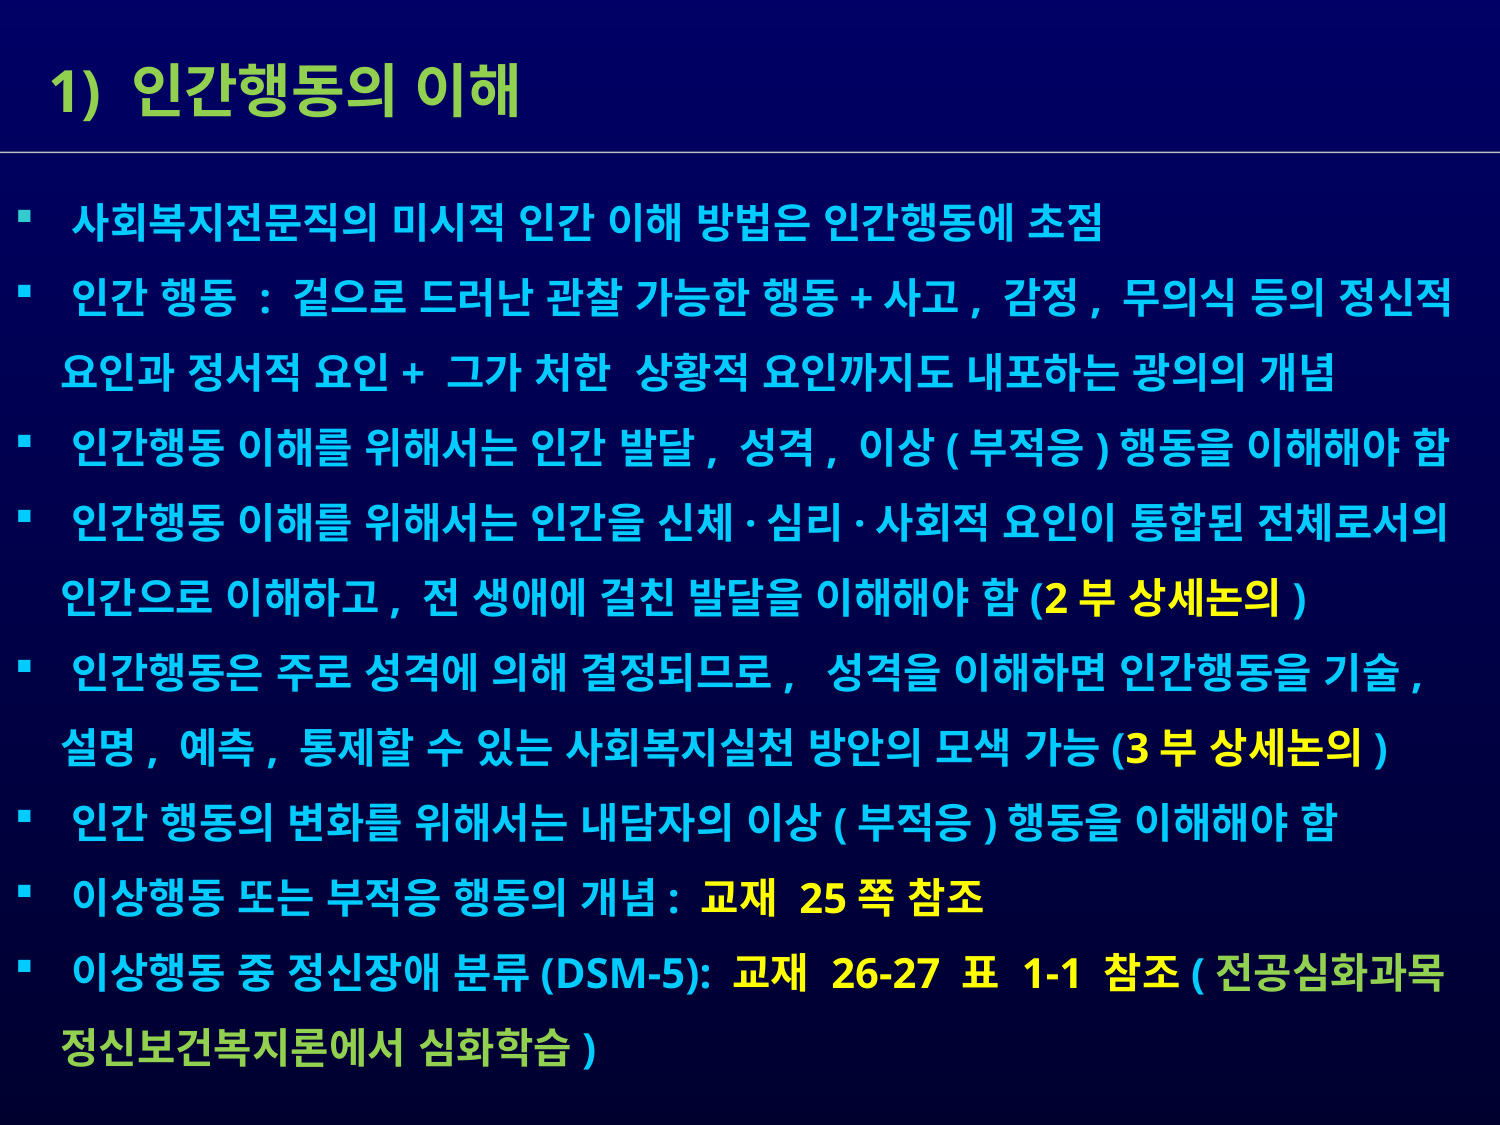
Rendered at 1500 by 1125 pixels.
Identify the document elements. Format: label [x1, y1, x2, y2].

text_box [0, 46, 1500, 1125]
